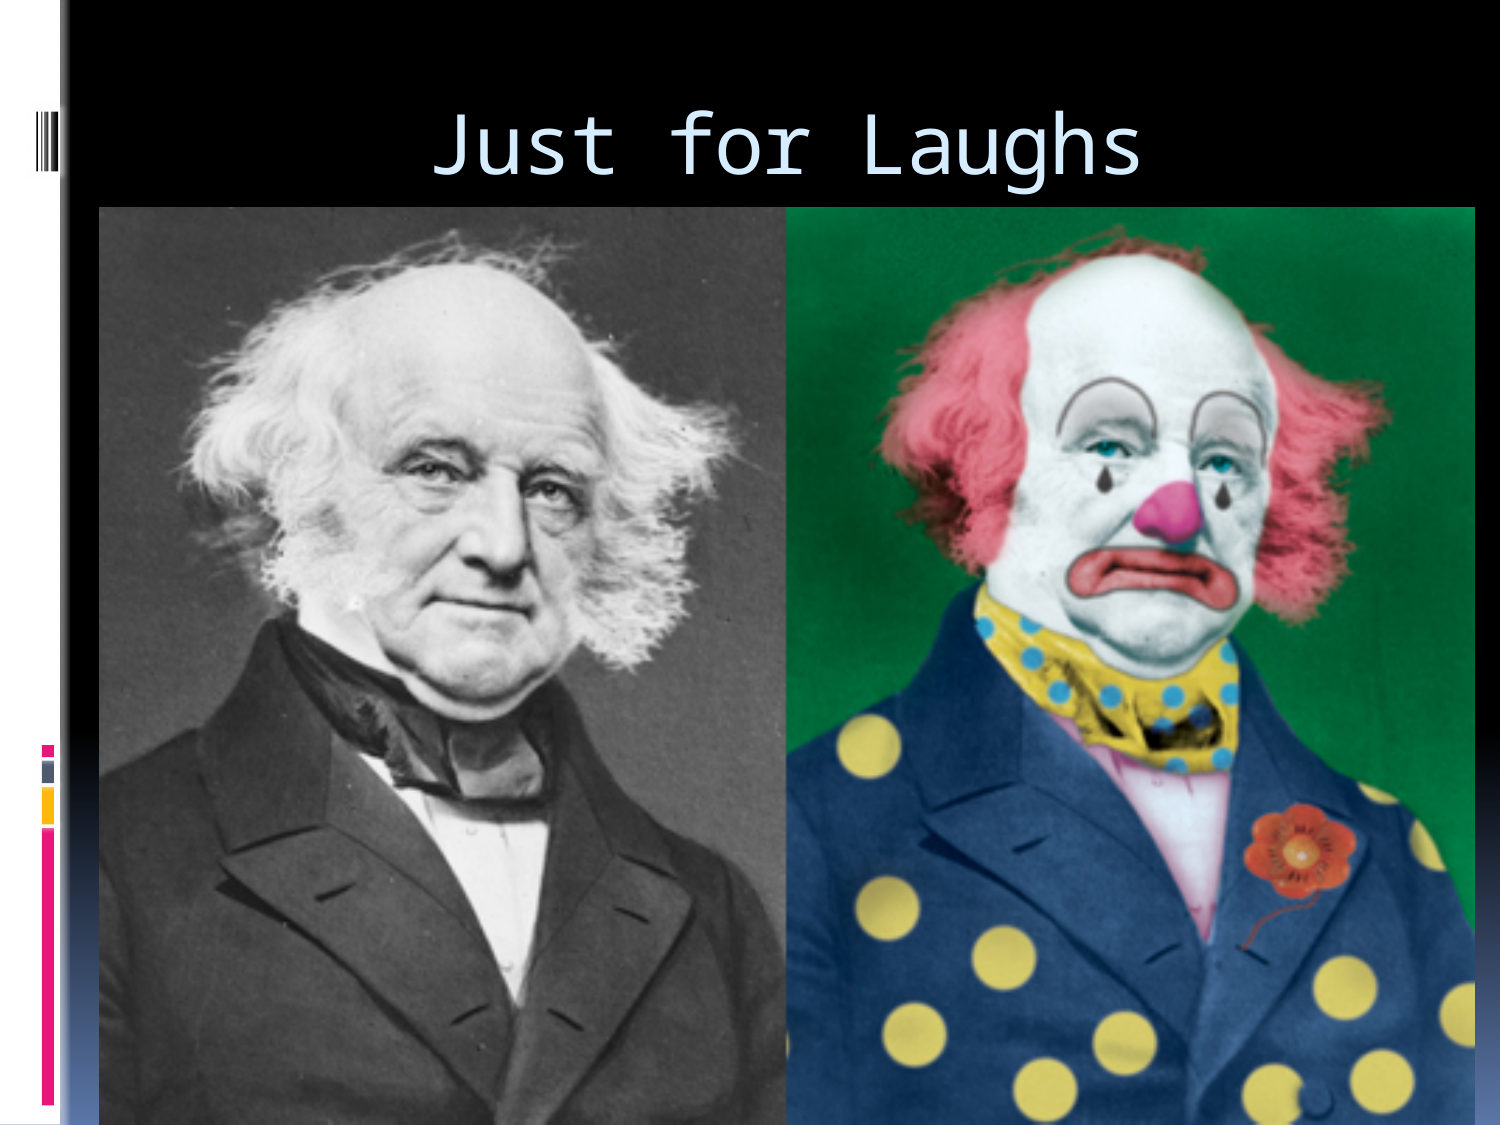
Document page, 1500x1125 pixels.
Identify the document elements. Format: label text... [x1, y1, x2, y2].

title Just for Laughs [150, 83, 1425, 197]
picture [99, 206, 1476, 1125]
